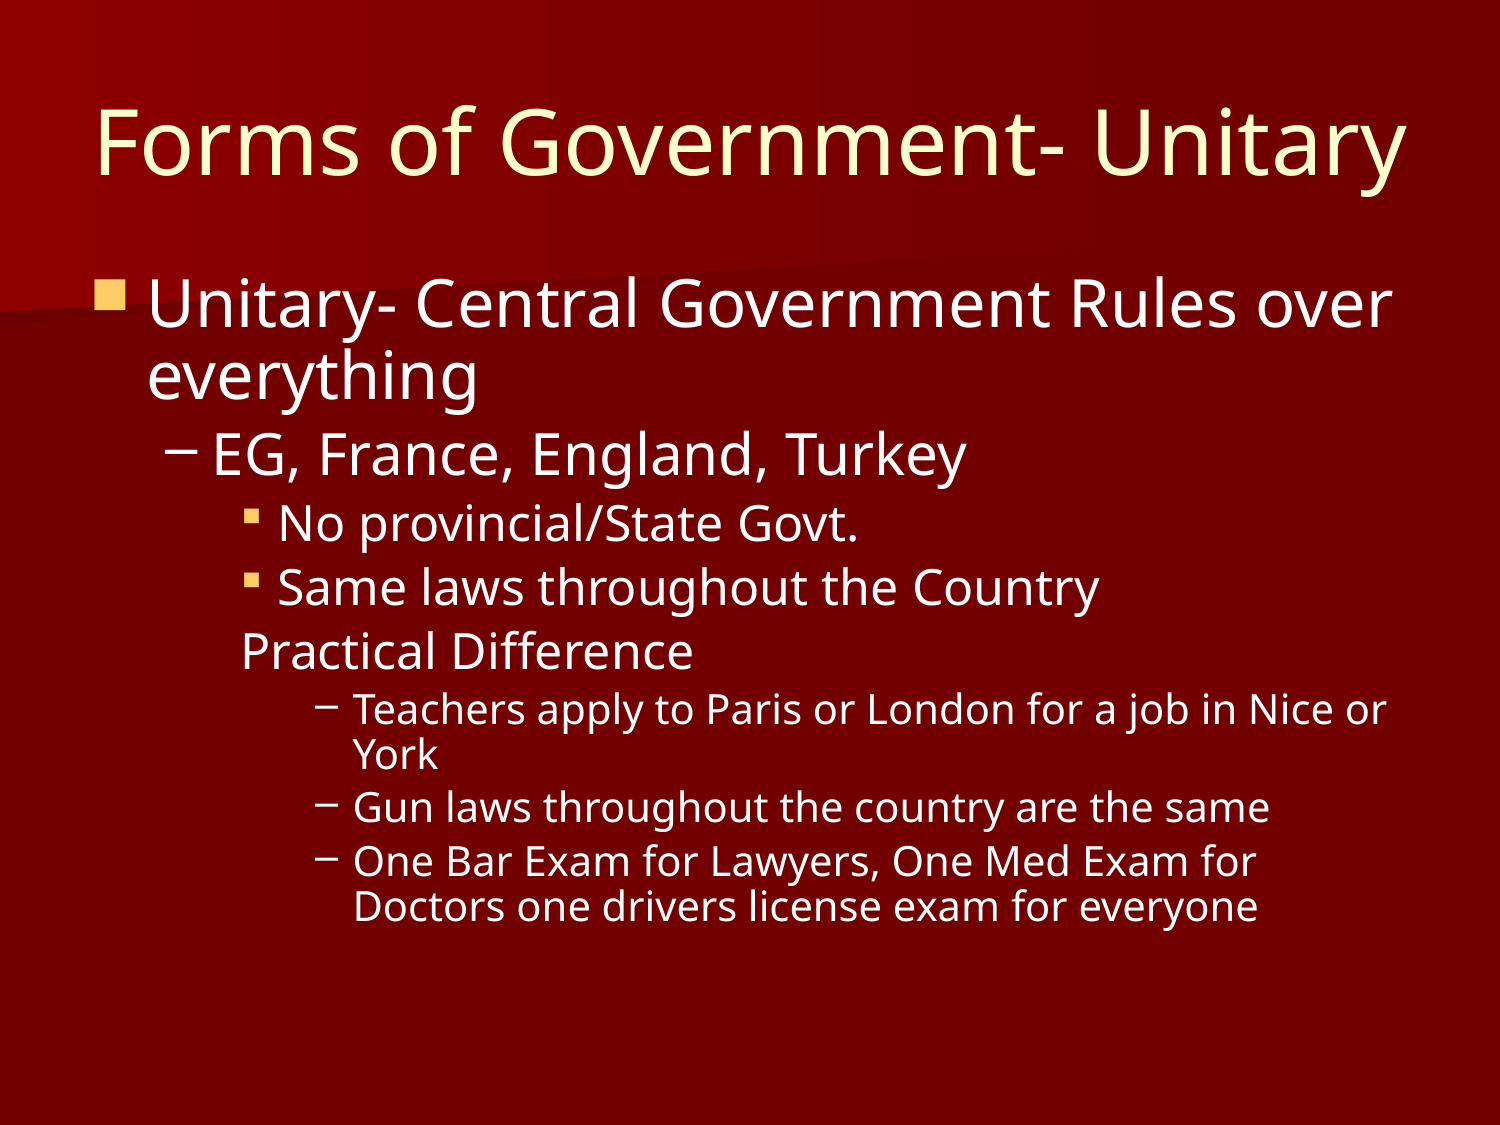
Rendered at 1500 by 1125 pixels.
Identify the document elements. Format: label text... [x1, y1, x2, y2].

title Forms of Government- Unitary [74, 44, 1426, 233]
list Unitary- Central Government Rules over everything EG, France, England, Turkey No provincial/State Govt. Same laws throughout the Country Practical Difference Teachers apply to Paris or London for a job in Nice or York Gun laws throughout the country are the same One Bar Exam for Lawyers, One Med Exam for Doctors one drivers license exam for everyone [74, 262, 1426, 1001]
